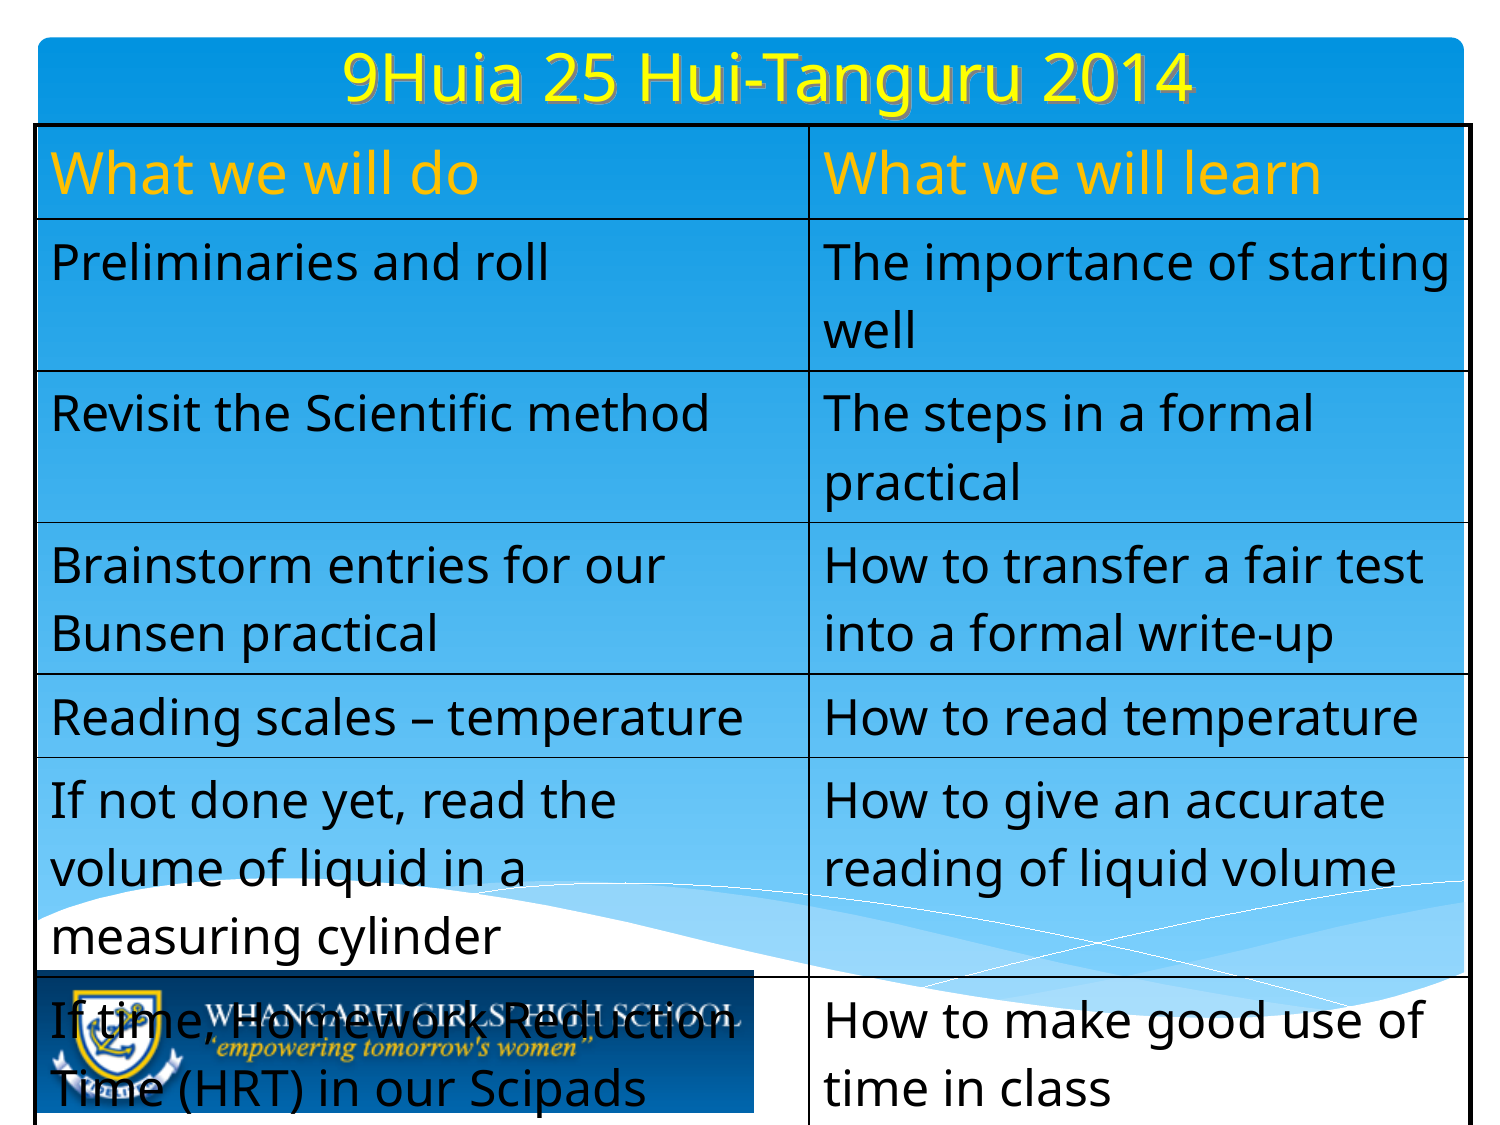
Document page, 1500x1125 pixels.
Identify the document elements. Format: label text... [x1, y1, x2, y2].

table_cell The steps in a formal practical [810, 372, 1468, 522]
picture [37, 970, 754, 1113]
table_header What we will do [37, 127, 808, 218]
table_cell Preliminaries and roll [37, 220, 808, 370]
table_header What we will learn [810, 127, 1468, 218]
table_cell The importance of starting well [810, 220, 1468, 370]
table_cell How to transfer a fair test into a formal write-up [810, 523, 1468, 673]
table_cell How to give an accurate reading of liquid volume [810, 758, 1468, 976]
text_box 9Huia 25 Hui-Tanguru 2014 [162, 24, 1375, 123]
table_cell If not done yet, read the volume of liquid in a measuring cylinder [37, 758, 808, 976]
table_cell Reading scales – temperature [37, 675, 808, 757]
table_cell Brainstorm entries for our Bunsen practical [37, 523, 808, 673]
table_cell How to read temperature [810, 675, 1468, 757]
table_cell Revisit the Scientific method [37, 372, 808, 522]
table_cell If time, Homework Reduction Time (HRT) in our Scipads [37, 978, 808, 1125]
table_cell How to make good use of time in class [810, 978, 1468, 1125]
